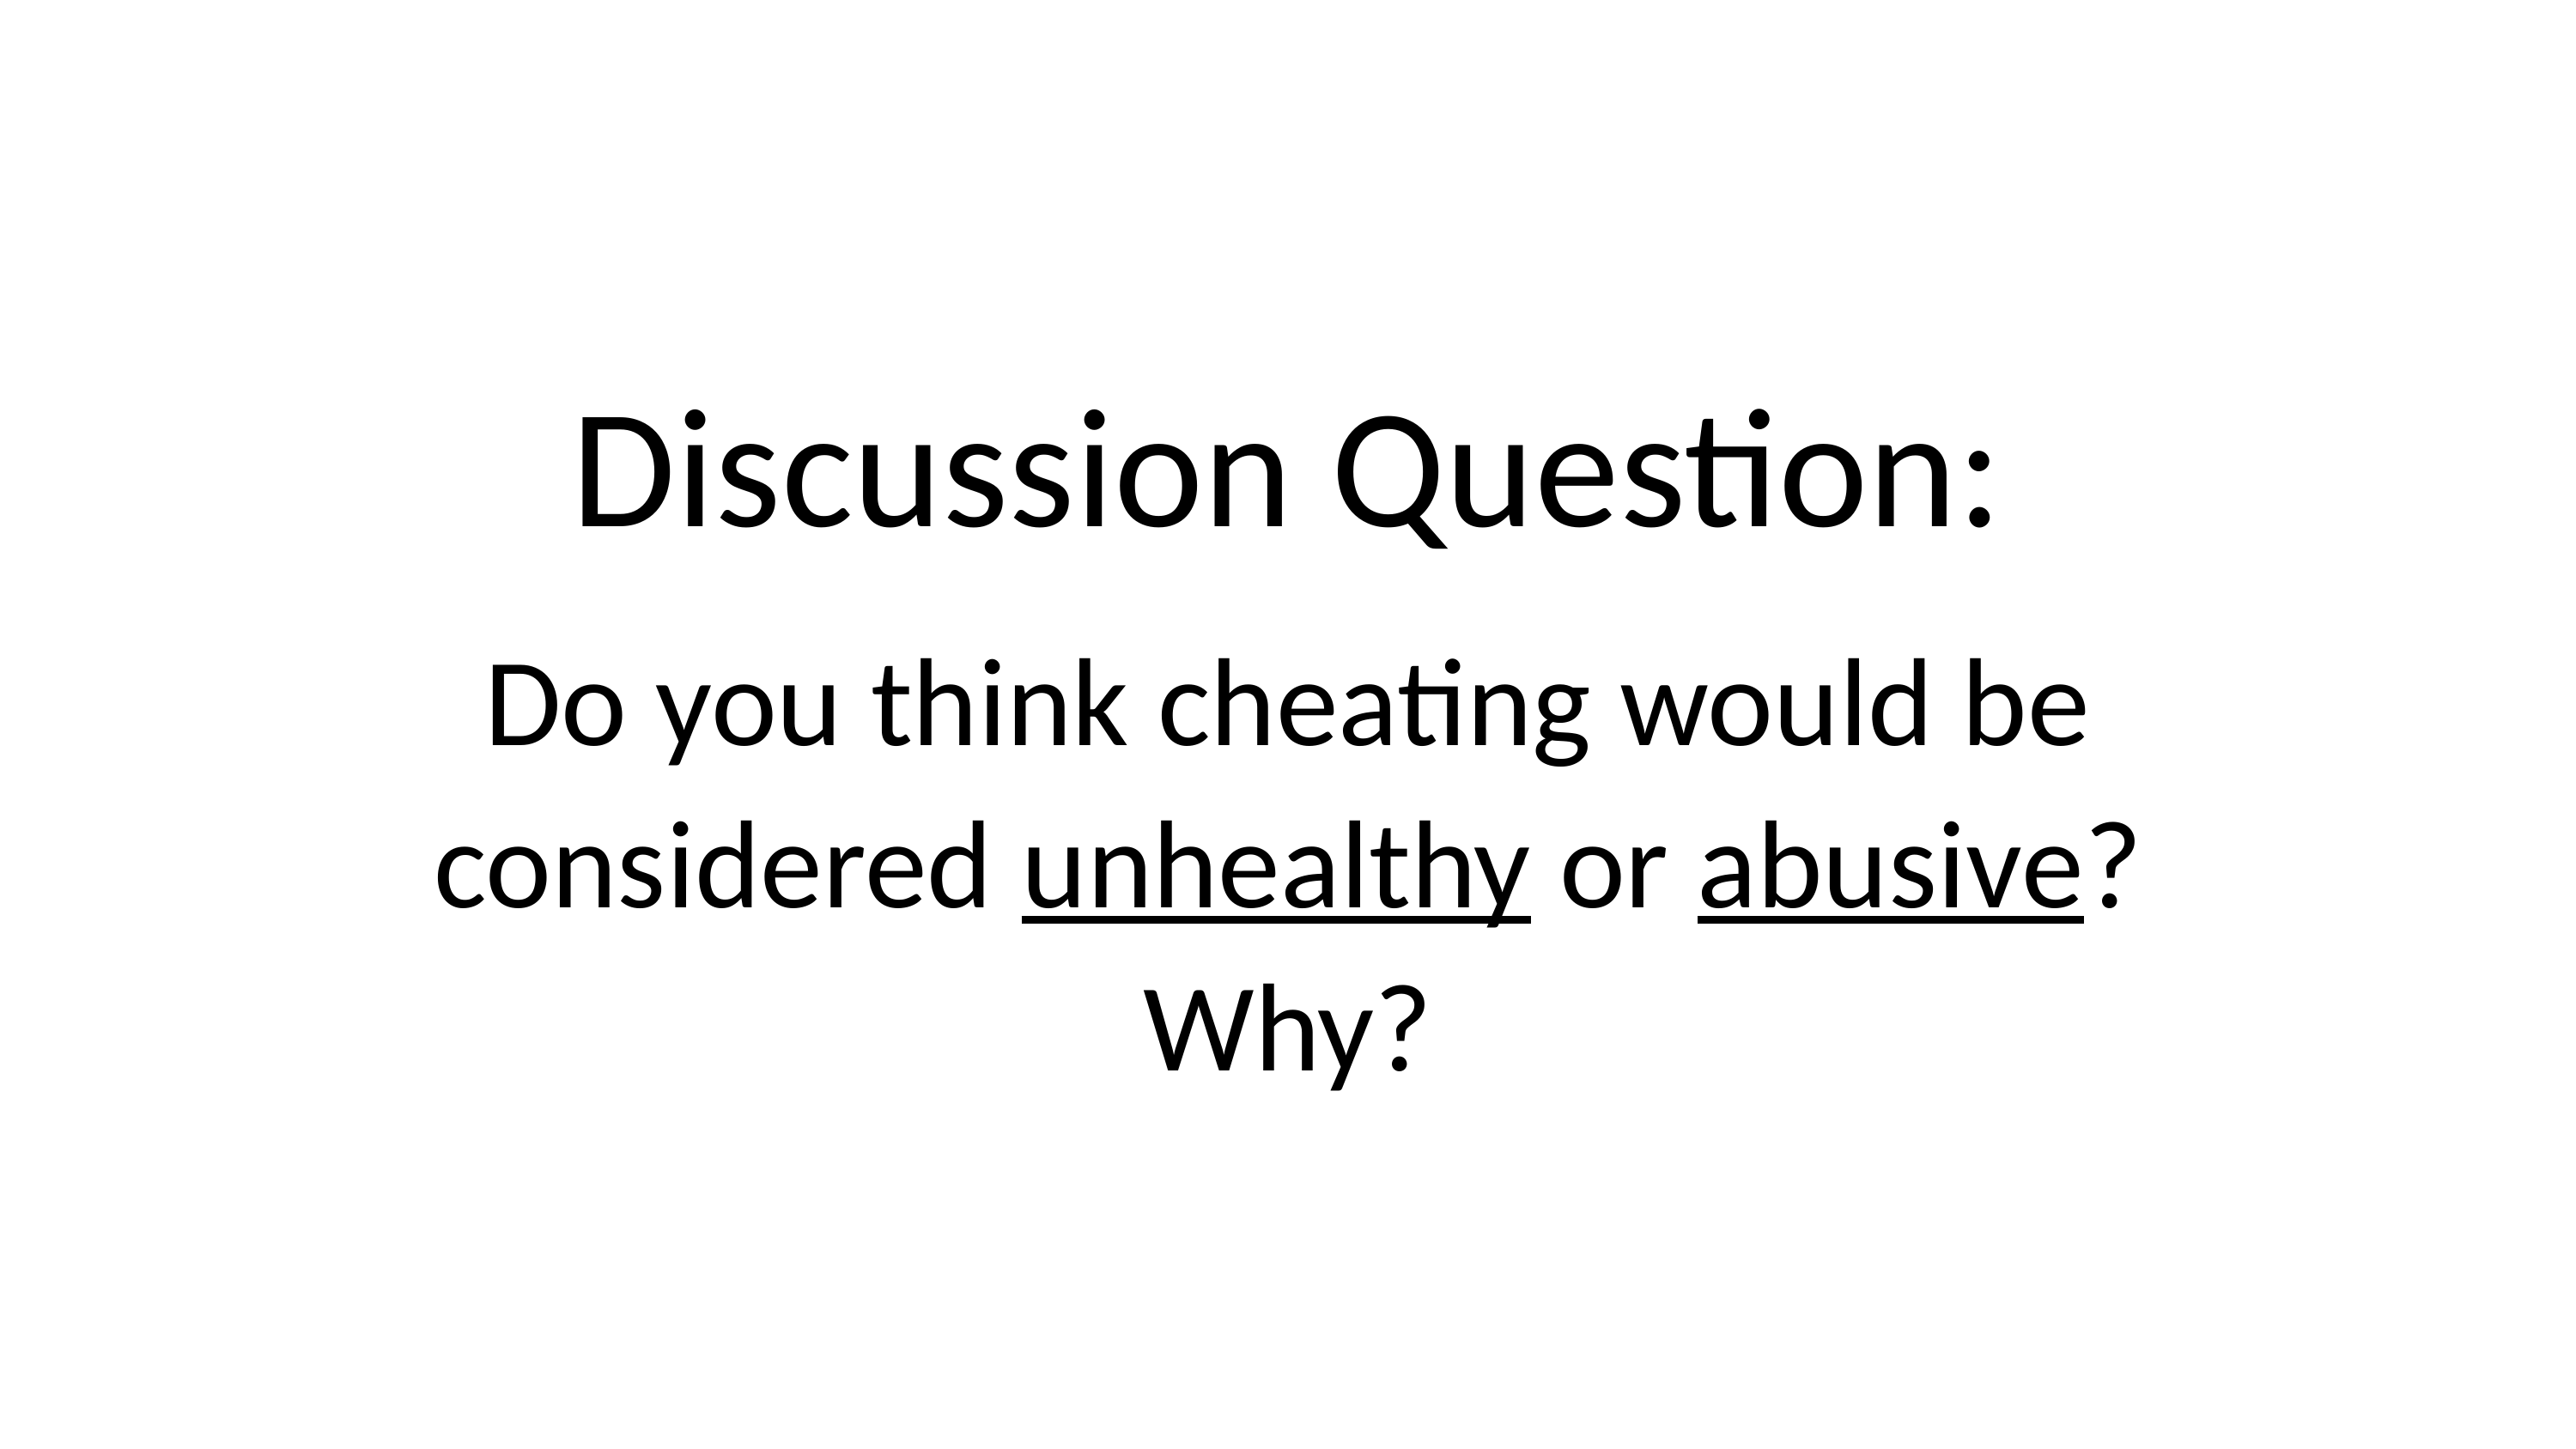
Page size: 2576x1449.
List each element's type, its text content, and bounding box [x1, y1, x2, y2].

text_box Do you think cheating would be considered unhealthy or abusive? Why? [291, 607, 2285, 1096]
text_box Discussion Question: [258, 357, 2318, 561]
